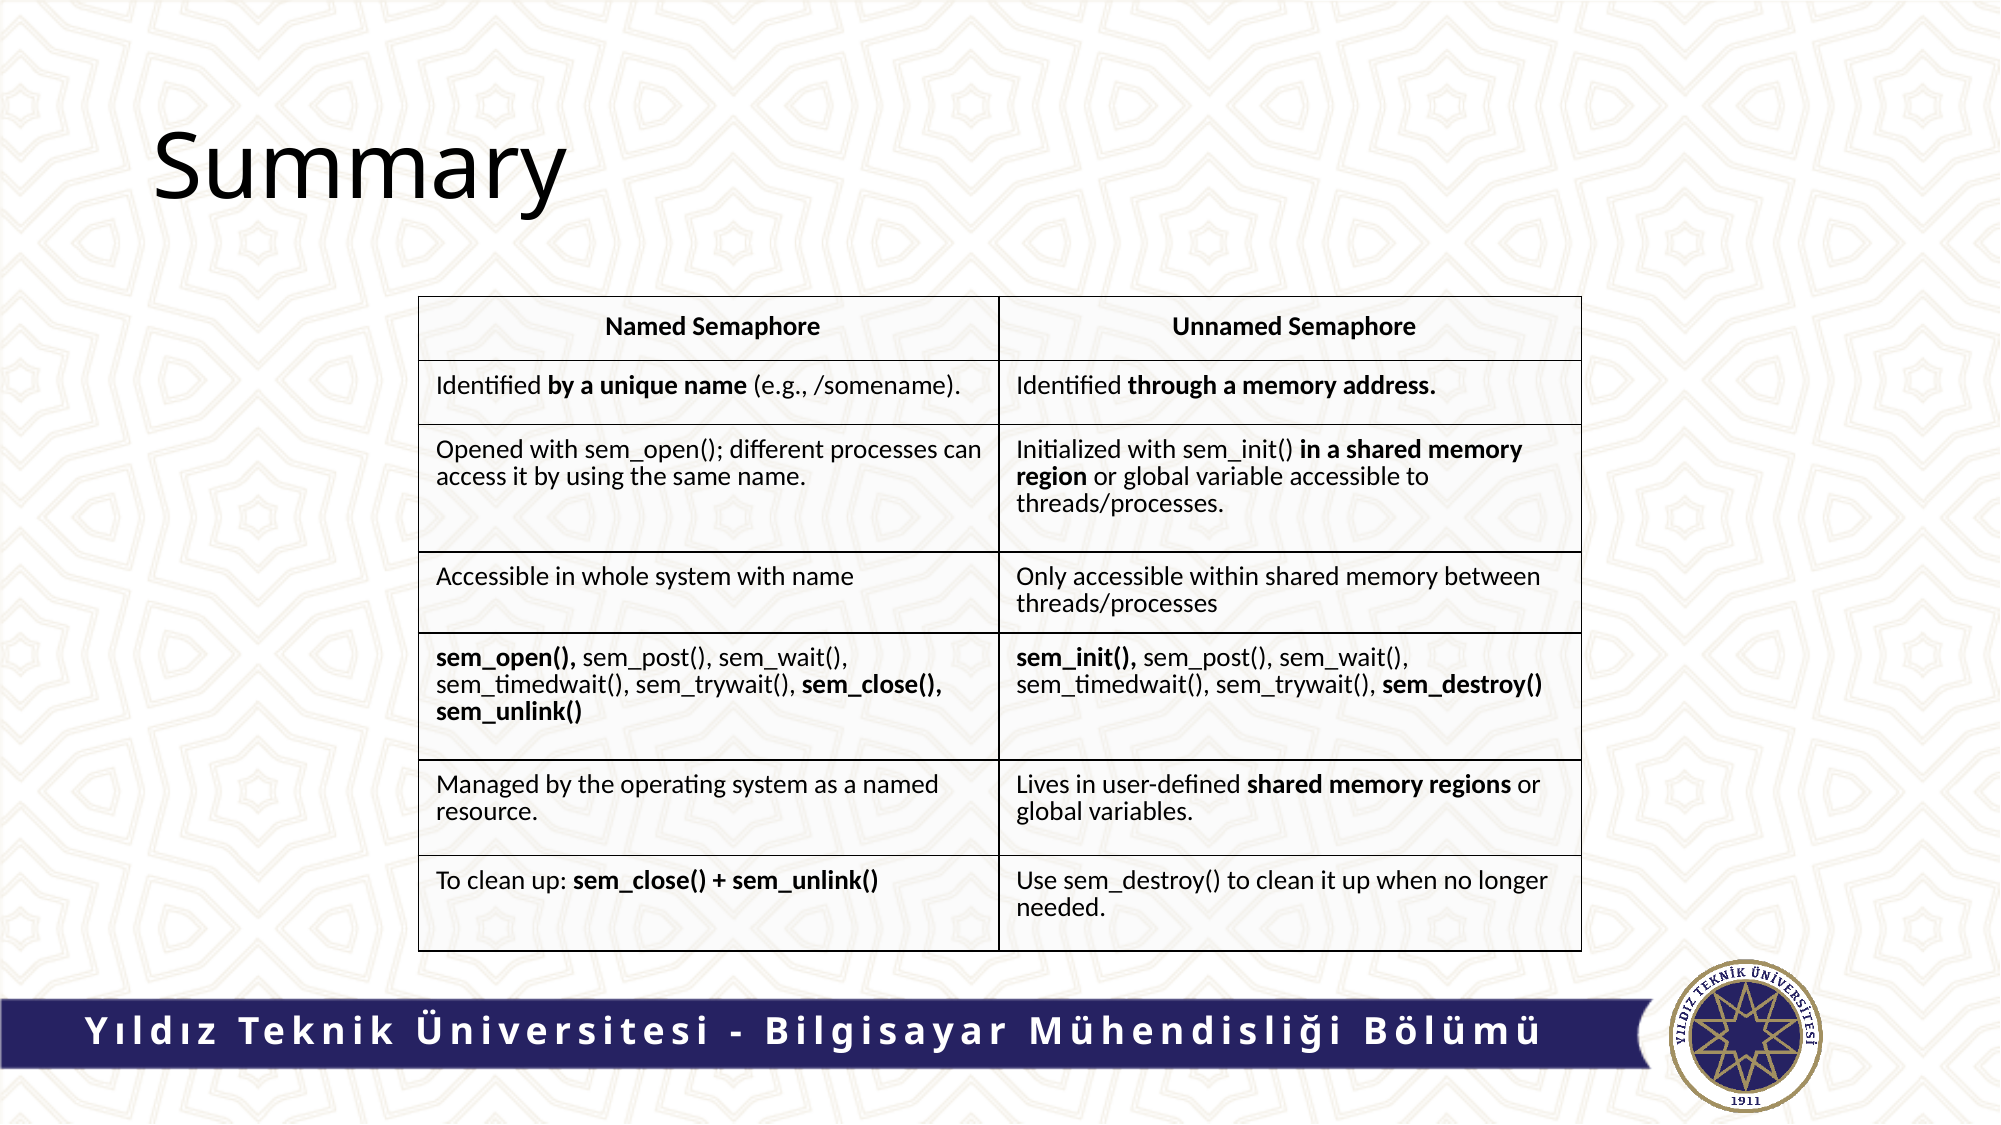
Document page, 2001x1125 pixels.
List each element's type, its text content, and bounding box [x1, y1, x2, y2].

picture [0, 0, 2000, 1125]
table_cell To clean up: sem_close() + sem_unlink() [419, 856, 998, 950]
table_cell sem_init(), sem_post(), sem_wait(), sem_timedwait(), sem_trywait(), sem_destroy() [1000, 634, 1581, 759]
table_cell Lives in user-defined shared memory regions or global variables. [1000, 761, 1581, 855]
footer Yıldız Teknik Üniversitesi - Bilgisayar Mühendisliği Bölümü [0, 997, 1628, 1069]
table_cell sem_open(), sem_post(), sem_wait(), sem_timedwait(), sem_trywait(), sem_close(), sem_unlink() [419, 634, 998, 759]
table_header Named Semaphore [419, 297, 998, 360]
table_cell Managed by the operating system as a named resource. [419, 761, 998, 855]
table_cell Use sem_destroy() to clean it up when no longer needed. [1000, 856, 1581, 950]
table_cell Opened with sem_open(); different processes can access it by using the same name. [419, 425, 998, 551]
table_cell Only accessible within shared memory between threads/processes [1000, 553, 1581, 632]
table_cell Initialized with sem_init() in a shared memory region or global variable accessible to threads/processes. [1000, 425, 1581, 551]
table_cell Accessible in whole system with name [419, 553, 998, 632]
title Summary [137, 59, 1863, 278]
table_header Unnamed Semaphore [1000, 297, 1581, 360]
table_cell Identified by a unique name (e.g., /somename). [419, 361, 998, 424]
table_cell Identified through a memory address. [1000, 361, 1581, 424]
